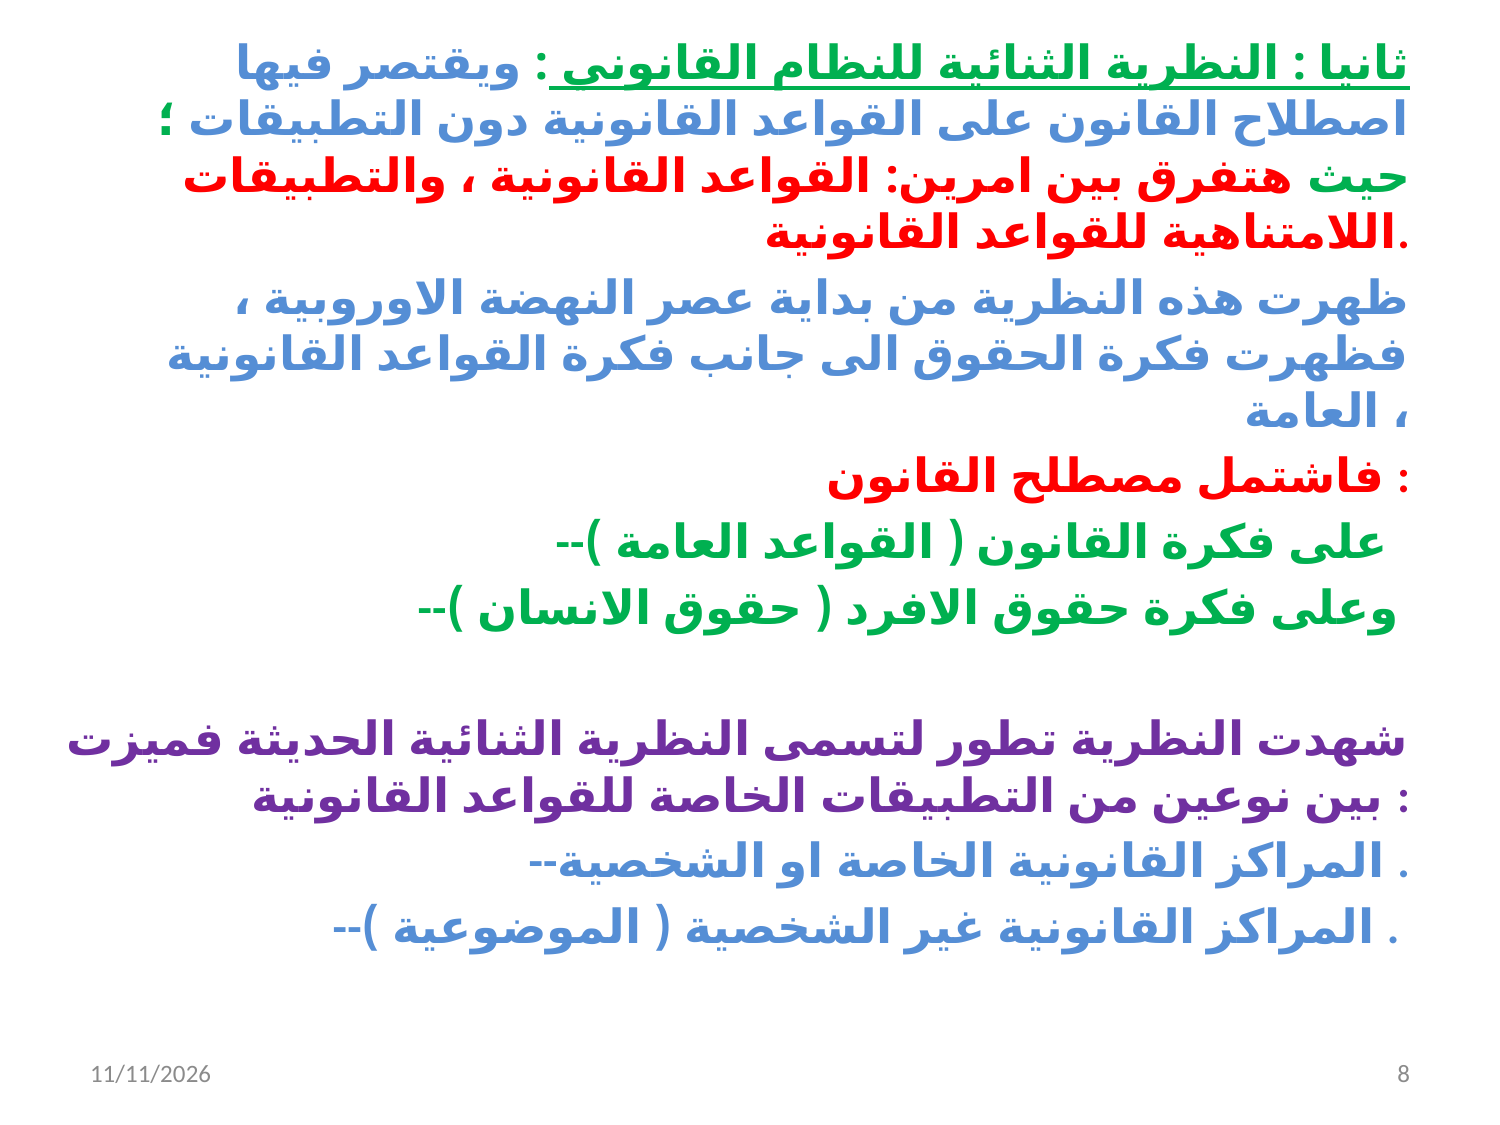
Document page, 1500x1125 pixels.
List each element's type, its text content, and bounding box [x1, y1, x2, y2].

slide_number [75, 1042, 425, 1103]
list ثانيا : النظرية الثنائية للنظام القانوني : ويقتصر فيها اصطلاح القانون على القواعد القانونية دون التطبيقات ؛ حيث هتفرق بين امرين: القواعد القانونية ، والتطبيقات اللامتناهية للقواعد القانونية. ظهرت هذه النظرية من بداية عصر النهضة الاوروبية ، فظهرت فكرة الحقوق الى جانب فكرة القواعد القانونية العامة ، فاشتمل مصطلح القانون : --على فكرة القانون ( القواعد العامة ) --وعلى فكرة حقوق الافرد ( حقوق الانسان ) شهدت النظرية تطور لتسمى النظرية الثنائية الحديثة فميزت بين نوعين من التطبيقات الخاصة للقواعد القانونية : --المراكز القانونية الخاصة او الشخصية . --المراكز القانونية غير الشخصية ( الموضوعية ) . [37, 24, 1425, 1005]
slide_number 8 [1074, 1042, 1425, 1103]
